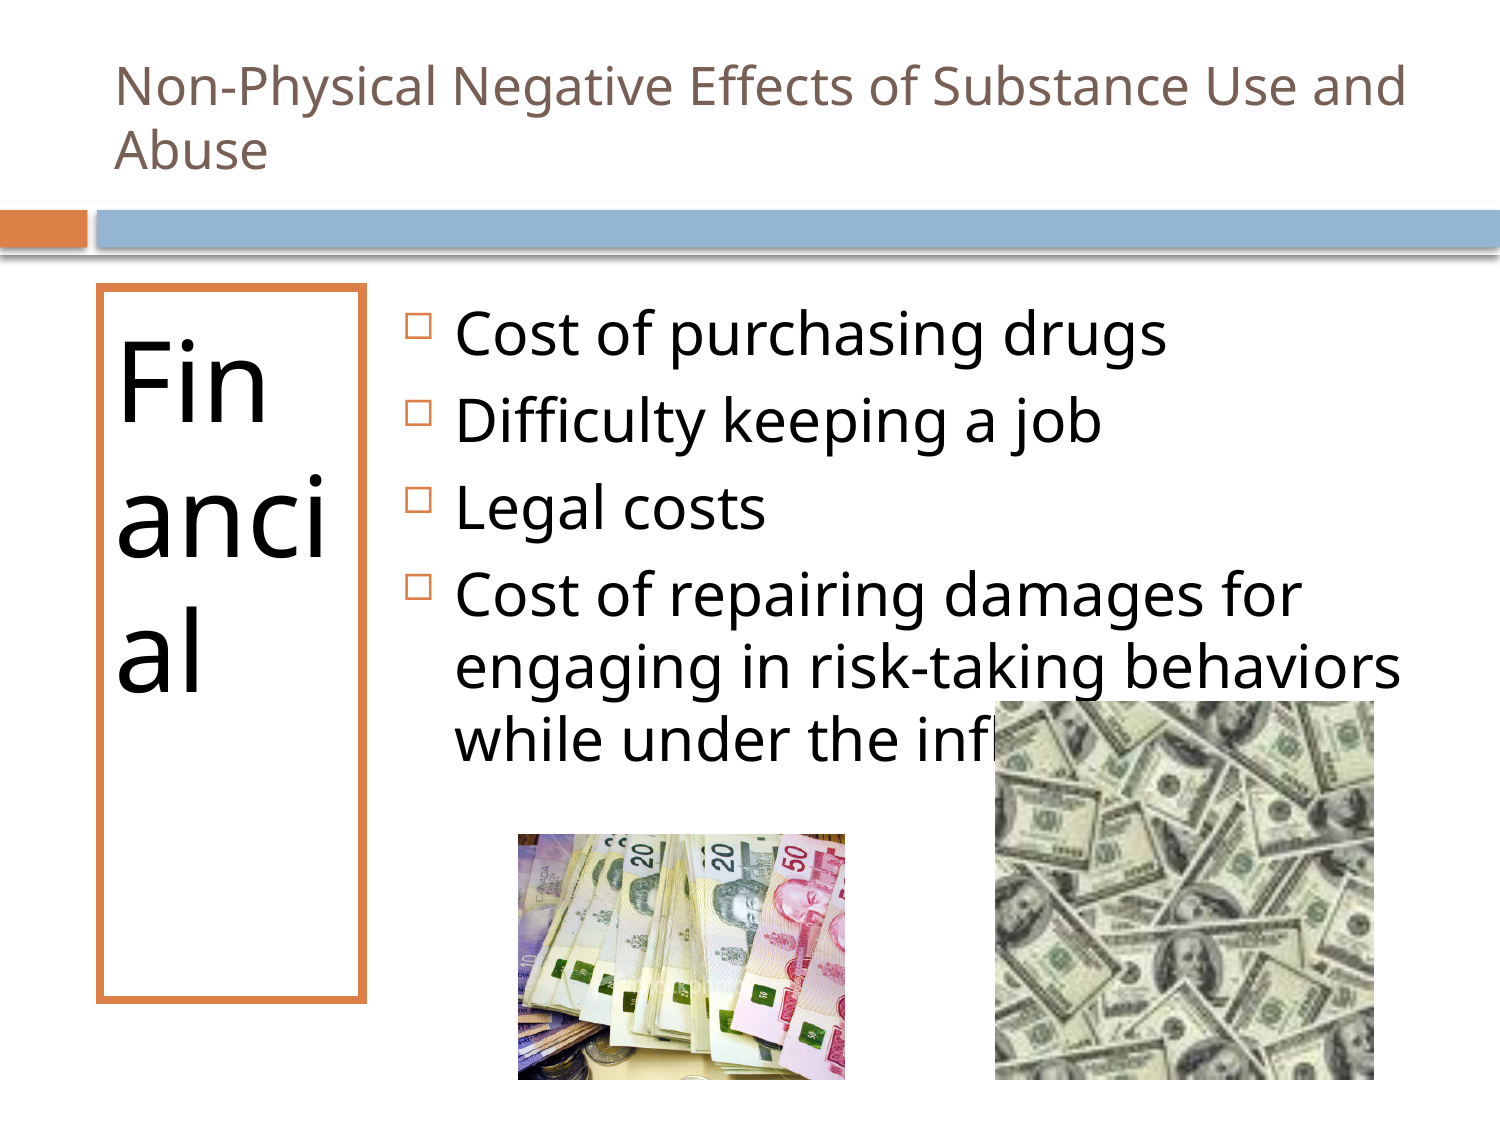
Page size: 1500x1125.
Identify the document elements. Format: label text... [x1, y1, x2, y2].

picture [518, 834, 846, 1080]
picture [995, 700, 1375, 1080]
list Cost of purchasing drugs Difficulty keeping a job Legal costs Cost of repairing damages for engaging in risk-taking behaviors while under the influence [387, 287, 1438, 1013]
title Non-Physical Negative Effects of Substance Use and Abuse [99, 44, 1425, 188]
list Financial [96, 283, 367, 1004]
